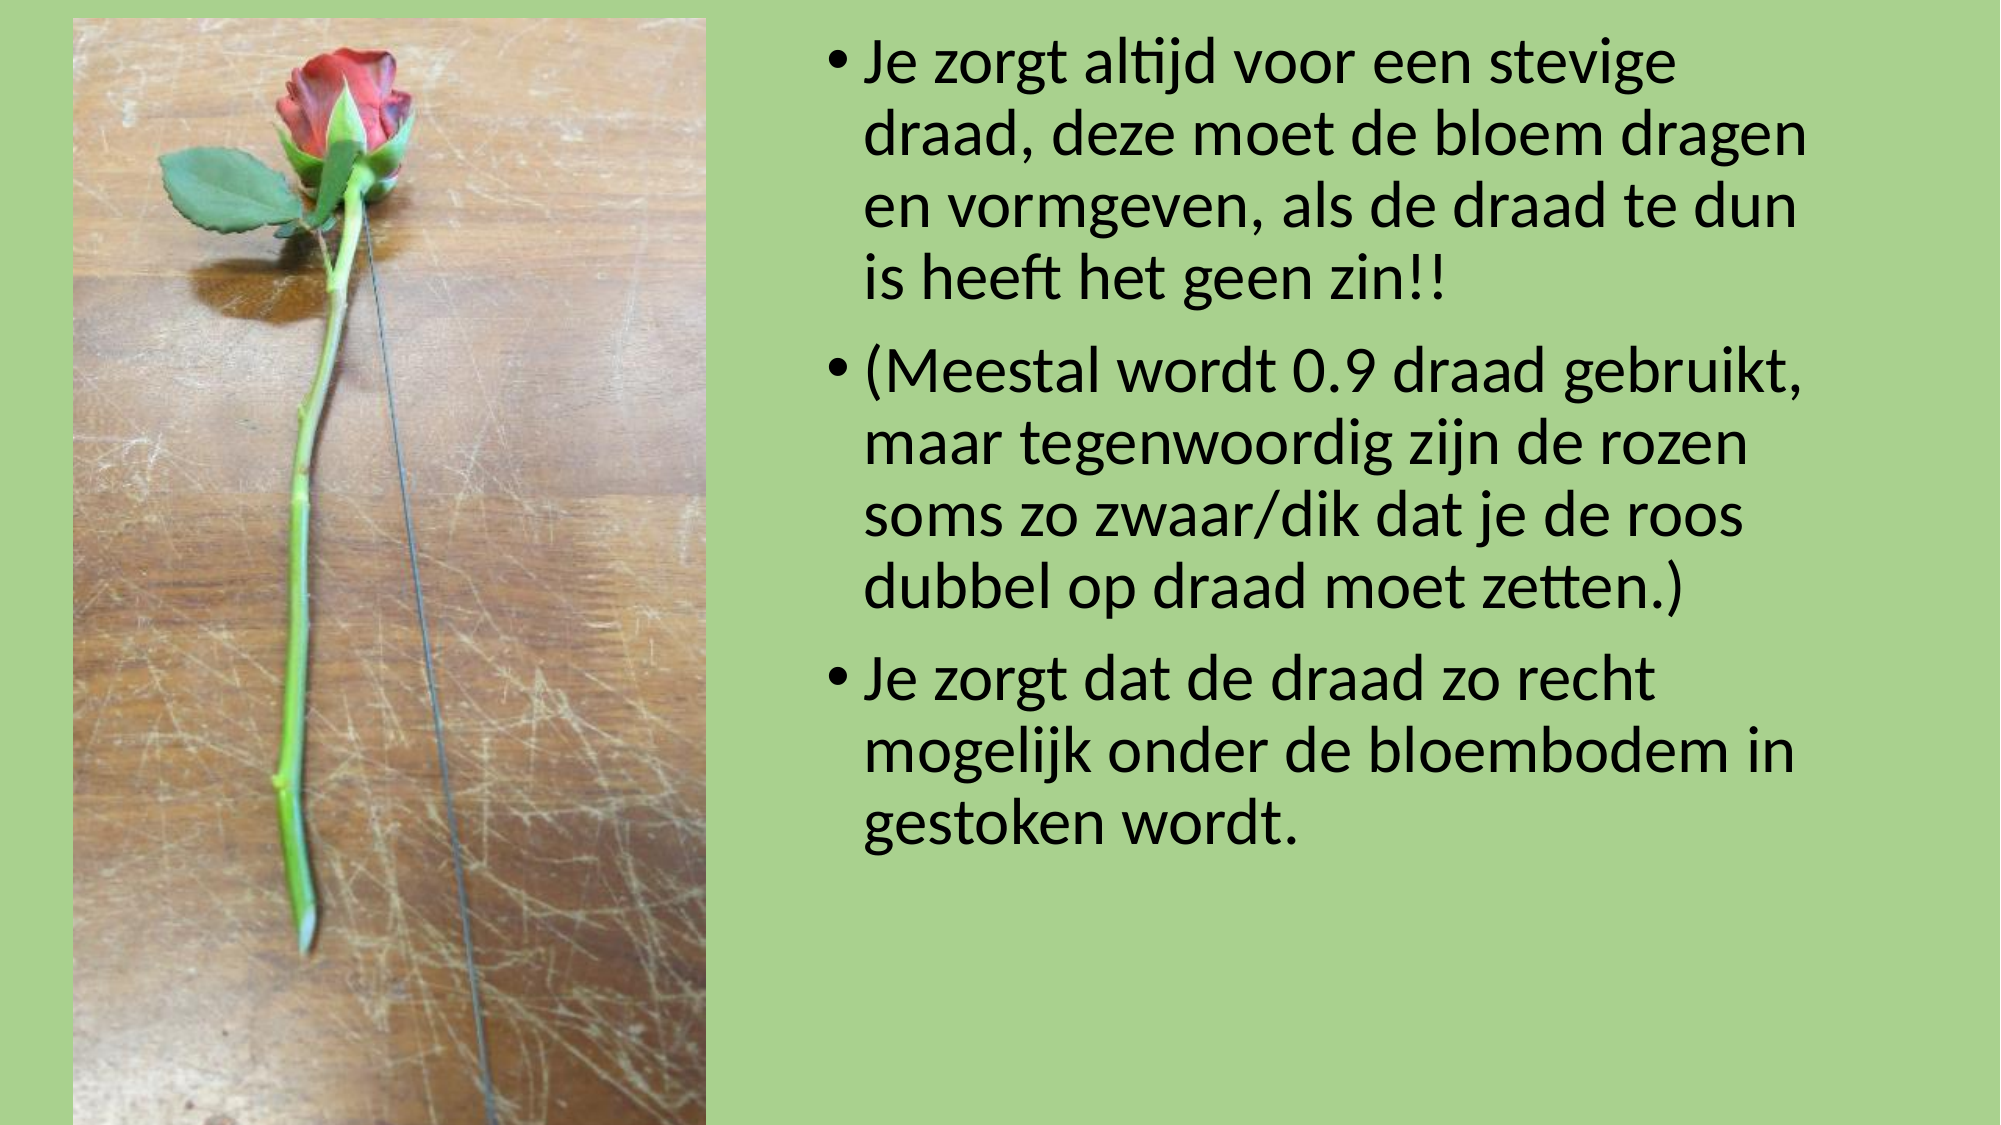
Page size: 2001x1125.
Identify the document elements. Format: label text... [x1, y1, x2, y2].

picture [73, 18, 706, 1125]
list Je zorgt altijd voor een stevige draad, deze moet de bloem dragen en vormgeven, als de draad te dun is heeft het geen zin!! (Meestal wordt 0.9 draad gebruikt, maar tegenwoordig zijn de rozen soms zo zwaar/dik dat je de roos dubbel op draad moet zetten.) Je zorgt dat de draad zo recht mogelijk onder de bloembodem in gestoken wordt. [811, 18, 1863, 962]
